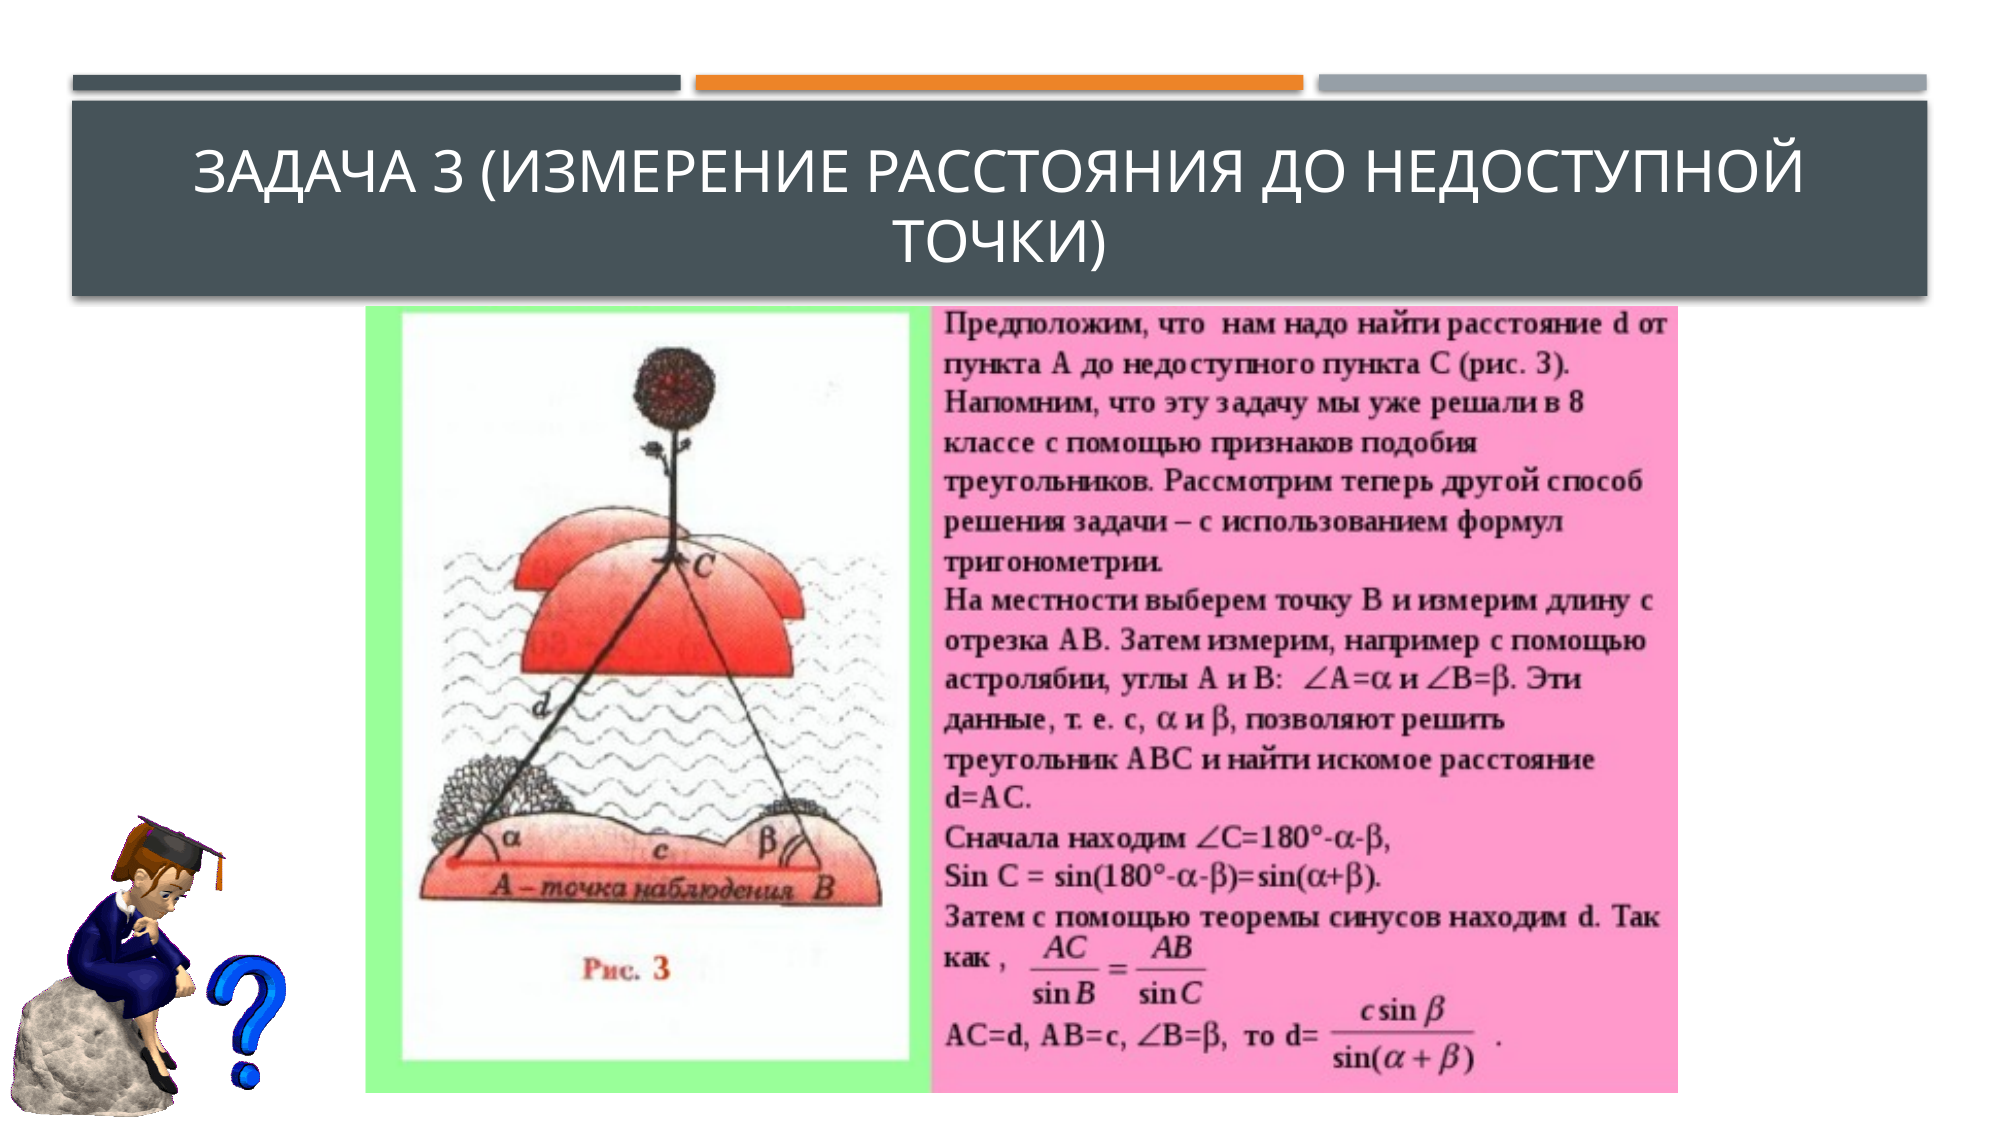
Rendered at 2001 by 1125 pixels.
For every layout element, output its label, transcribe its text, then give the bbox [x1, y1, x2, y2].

title Задача 3 (измерение расстояния до недоступной точки) [95, 115, 1905, 282]
picture [0, 805, 307, 1125]
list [363, 305, 1678, 1093]
